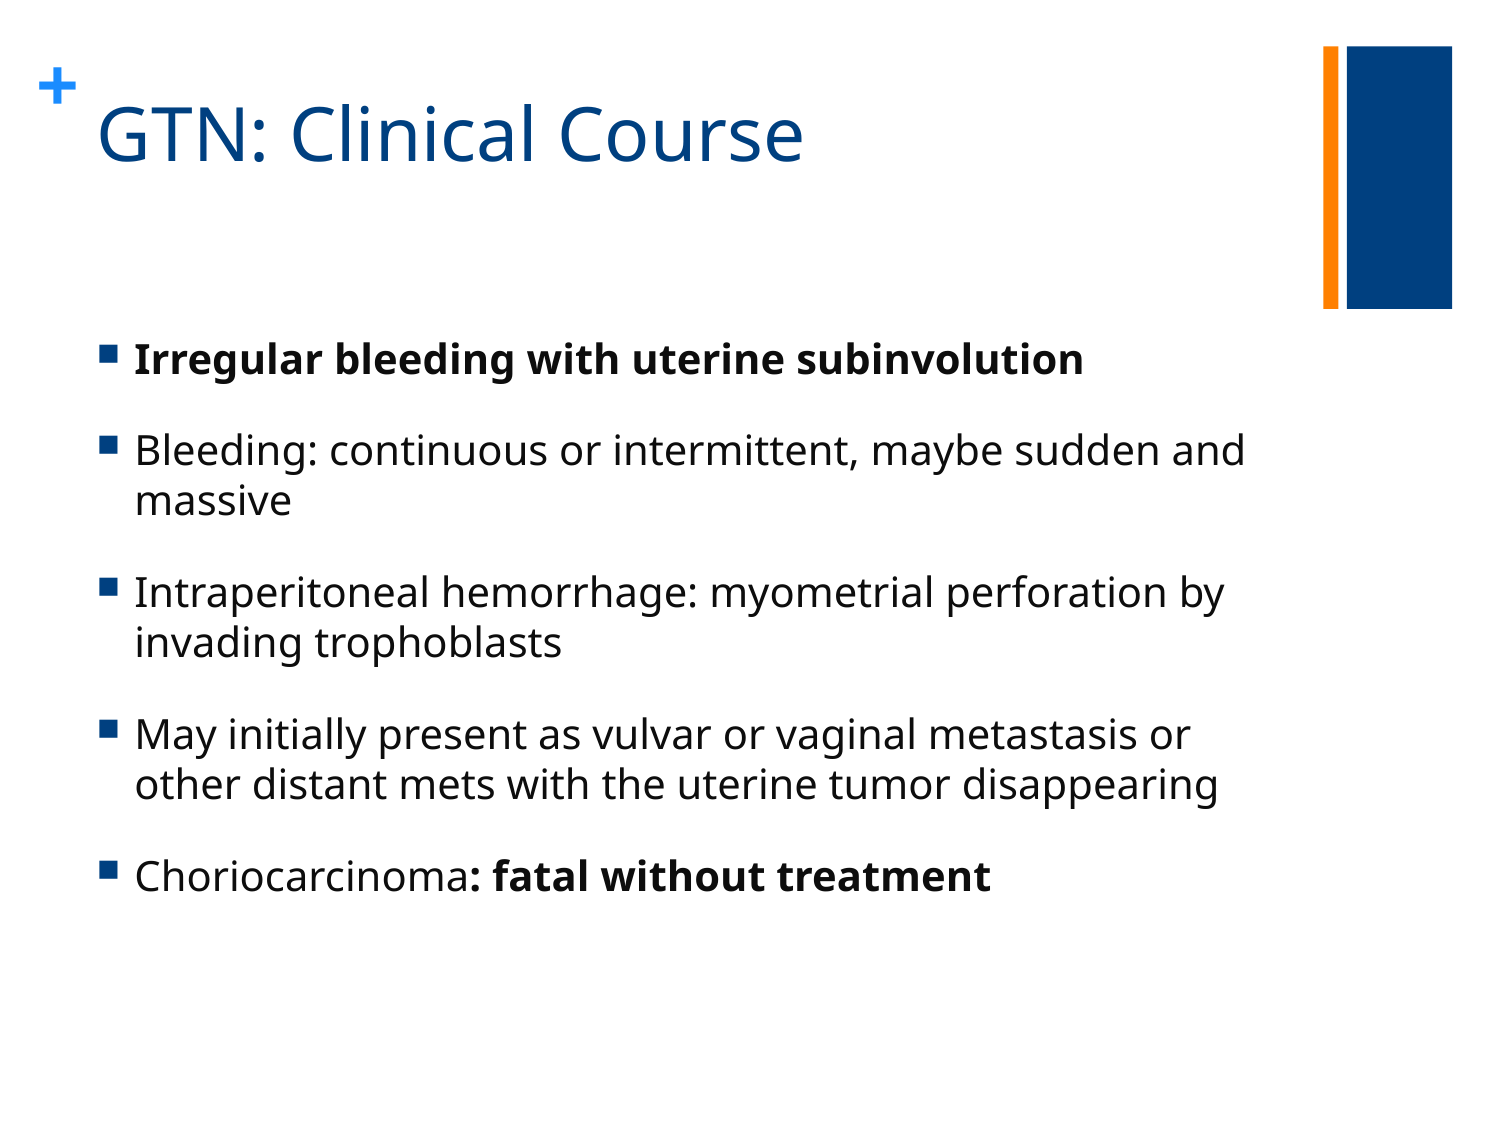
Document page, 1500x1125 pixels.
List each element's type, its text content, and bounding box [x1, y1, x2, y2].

title GTN: Clinical Course [81, 79, 1322, 263]
list Irregular bleeding with uterine subinvolution Bleeding: continuous or intermittent, maybe sudden and massive Intraperitoneal hemorrhage: myometrial perforation by invading trophoblasts May initially present as vulvar or vaginal metastasis or other distant mets with the uterine tumor disappearing Choriocarcinoma: fatal without treatment [81, 324, 1322, 1005]
